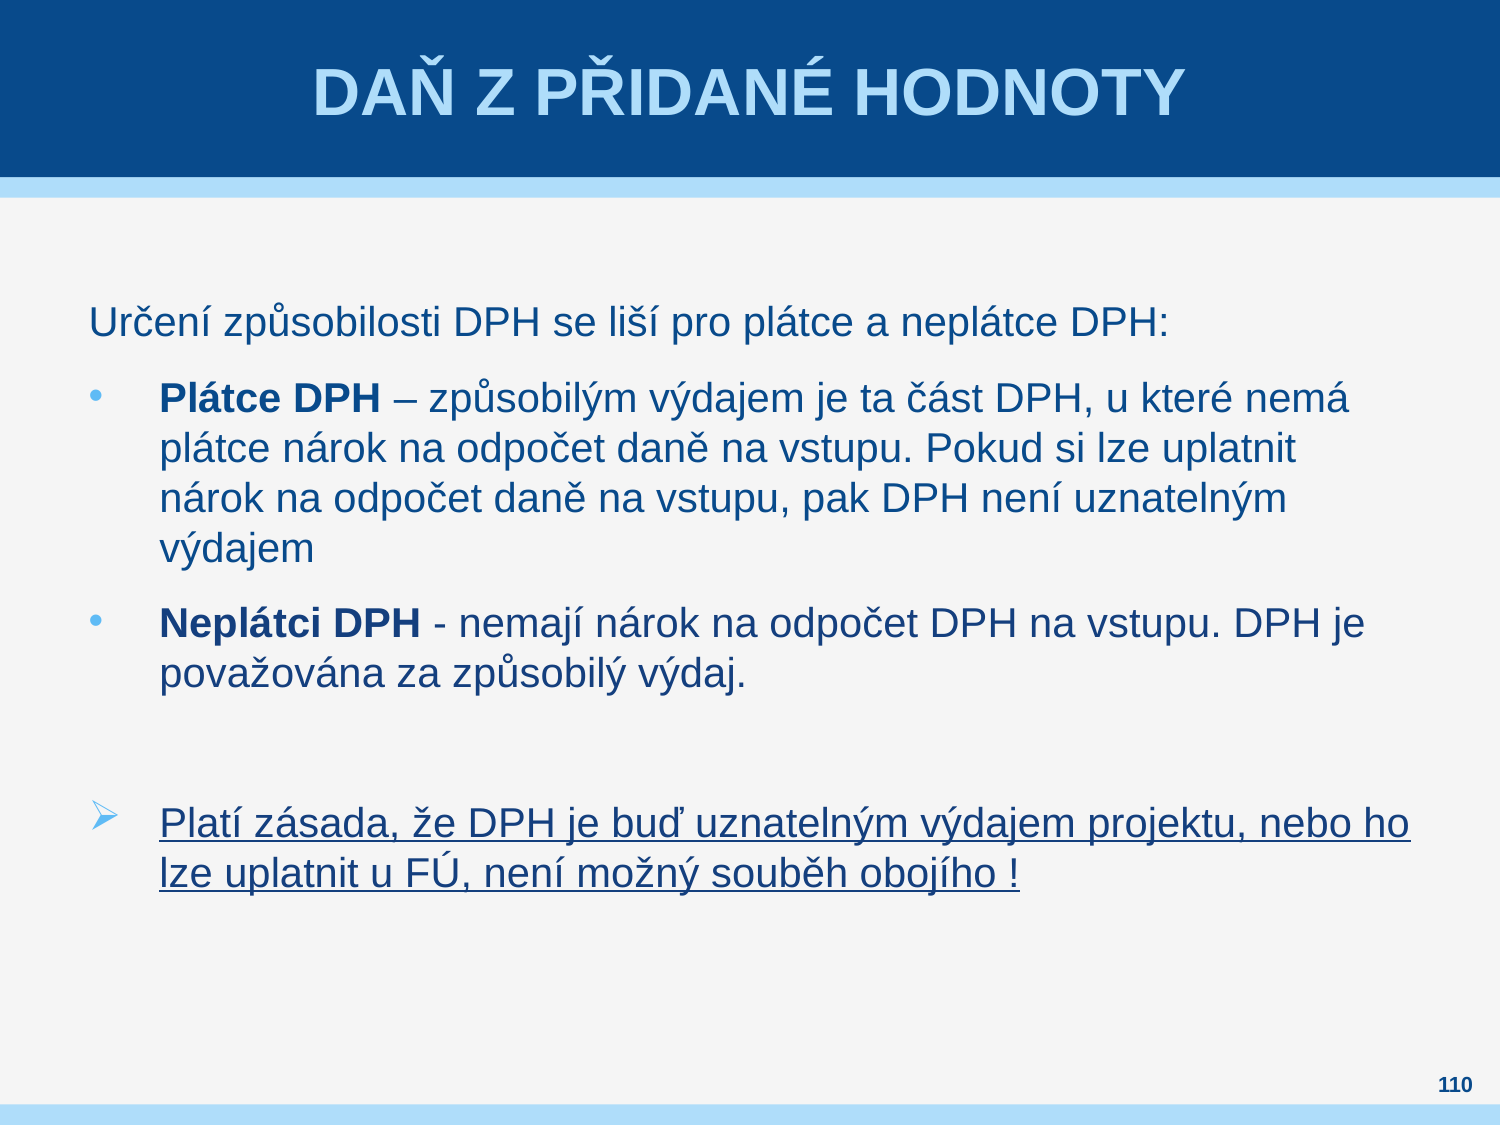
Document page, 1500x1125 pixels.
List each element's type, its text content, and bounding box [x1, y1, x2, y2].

title Daň z přidané hodnoty [59, 0, 1441, 178]
slide_number 110 [1417, 1068, 1495, 1099]
list Určení způsobilosti DPH se liší pro plátce a neplátce DPH: Plátce DPH – způsobilým výdajem je ta část DPH, u které nemá plátce nárok na odpočet daně na vstupu. Pokud si lze uplatnit nárok na odpočet daně na vstupu, pak DPH není uznatelným výdajem Neplátci DPH - nemají nárok na odpočet DPH na vstupu. DPH je považována za způsobilý výdaj. Platí zásada, že DPH je buď uznatelným výdajem projektu, nebo ho lze uplatnit u FÚ, není možný souběh obojího ! [88, 295, 1412, 1004]
